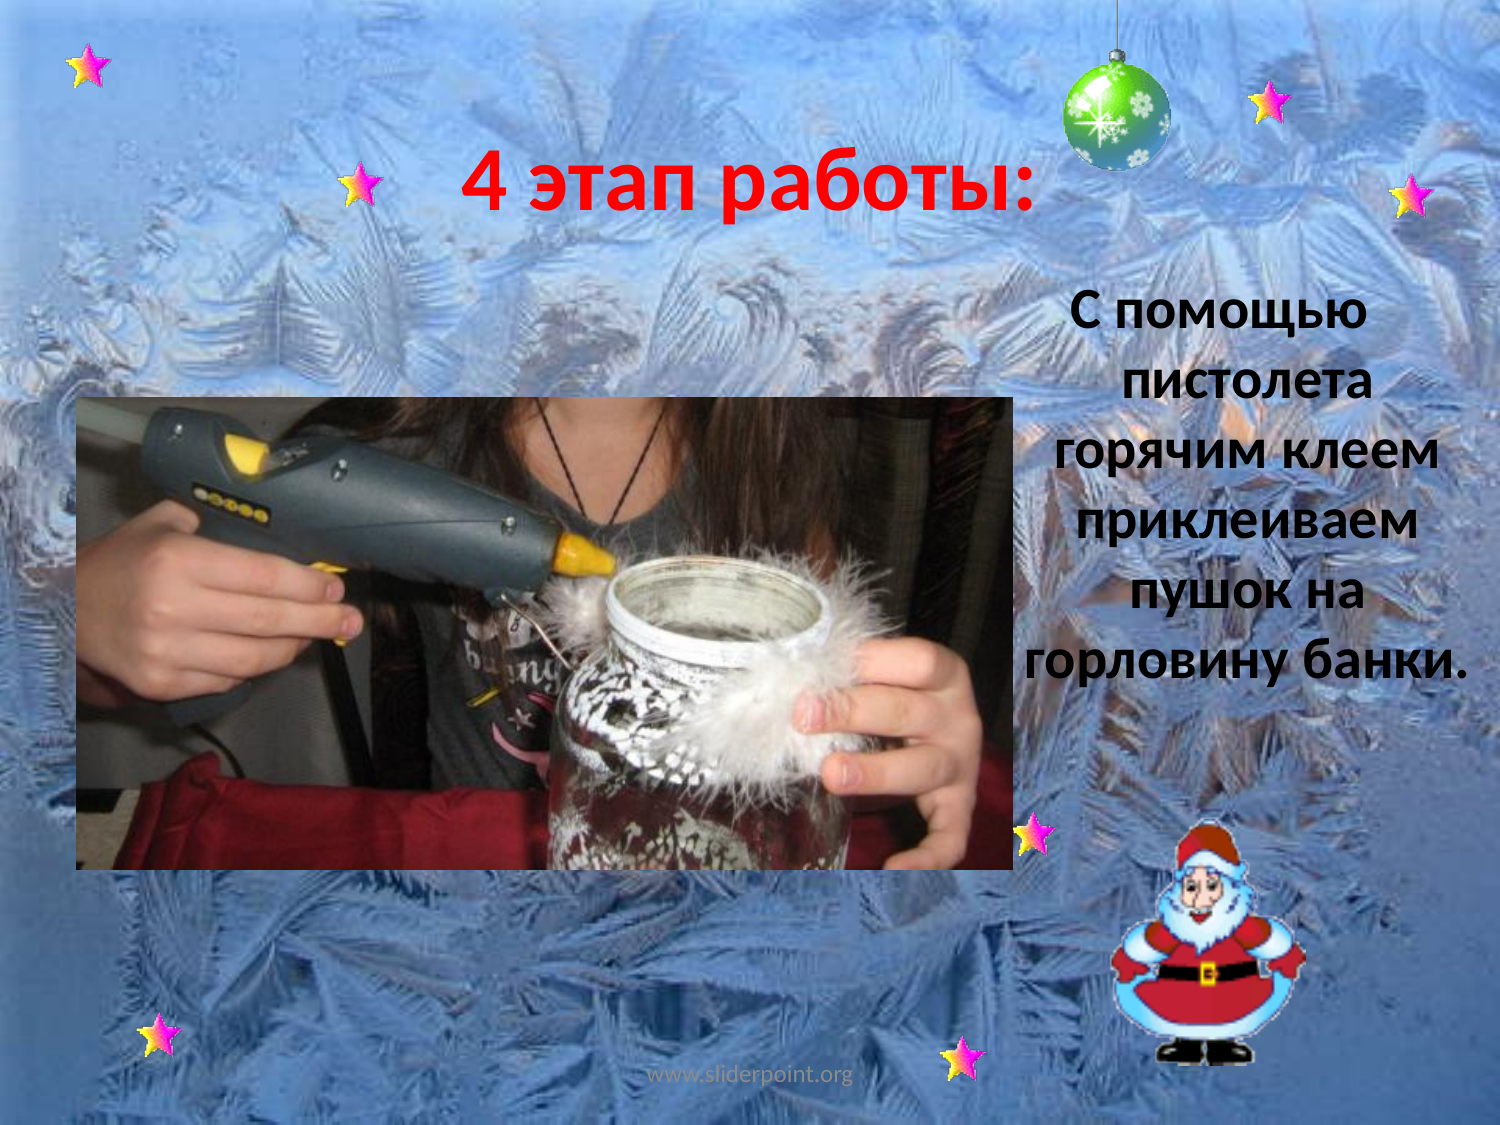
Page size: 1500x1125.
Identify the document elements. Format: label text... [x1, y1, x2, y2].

picture [1245, 77, 1294, 124]
picture [0, 0, 1500, 1125]
footer www.sliderpoint.org [512, 1042, 988, 1103]
title 4 этап работы: [75, 45, 1425, 303]
picture [336, 160, 384, 207]
list С помощью пистолета горячим клеем приклеиваем пушок на горловину банки. [938, 262, 1500, 1005]
